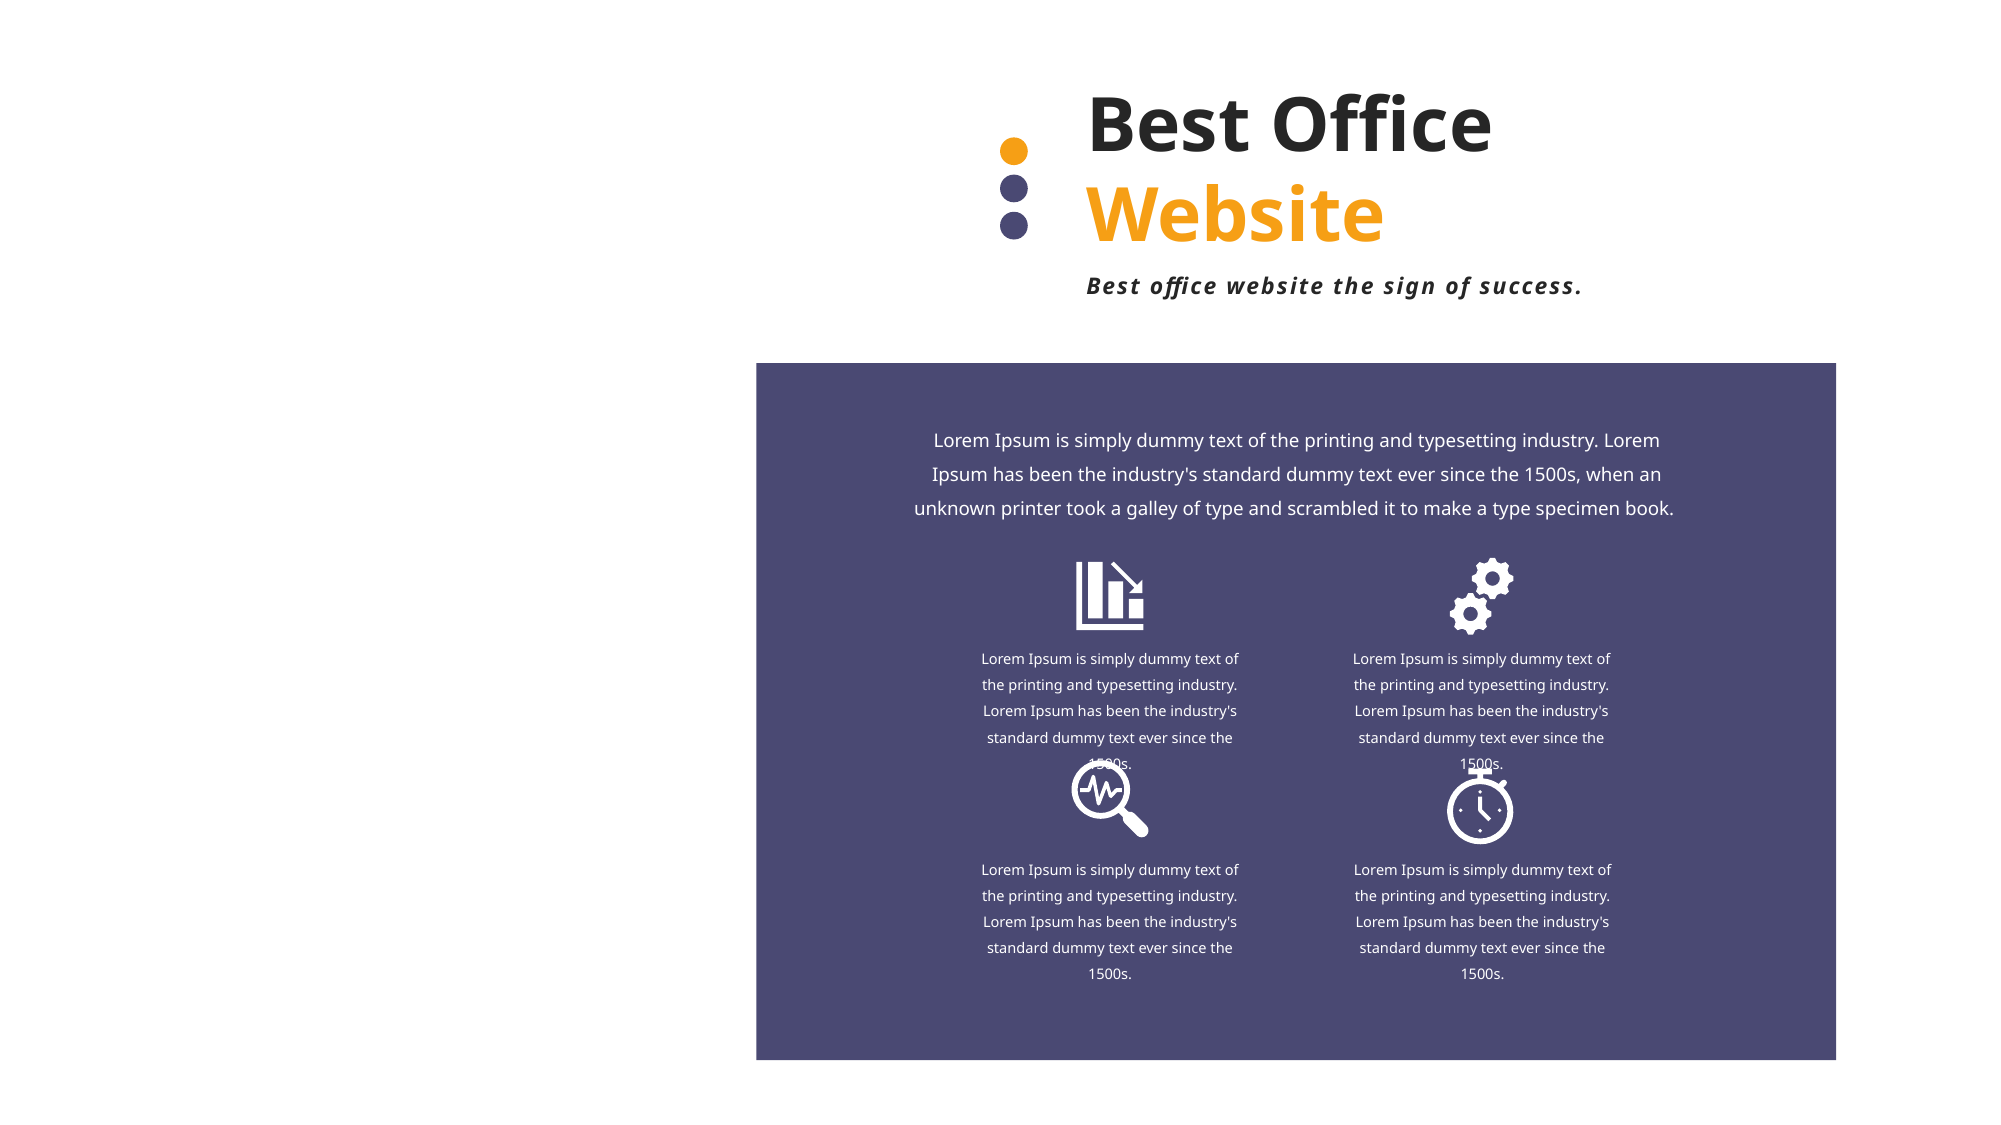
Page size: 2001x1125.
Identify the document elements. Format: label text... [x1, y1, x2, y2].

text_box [962, 174, 1065, 203]
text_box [953, 557, 1639, 955]
picture [0, 0, 967, 1125]
text_box [967, 363, 1837, 1061]
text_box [1071, 68, 1637, 307]
text_box Lorem Ipsum is simply dummy text of the printing and typesetting industry. Lorem Ipsum has been the industry's standard dummy text ever since the 1500s, when an unknown printer took a galley of type and scrambled it to make a type specimen book. [967, 410, 1698, 527]
